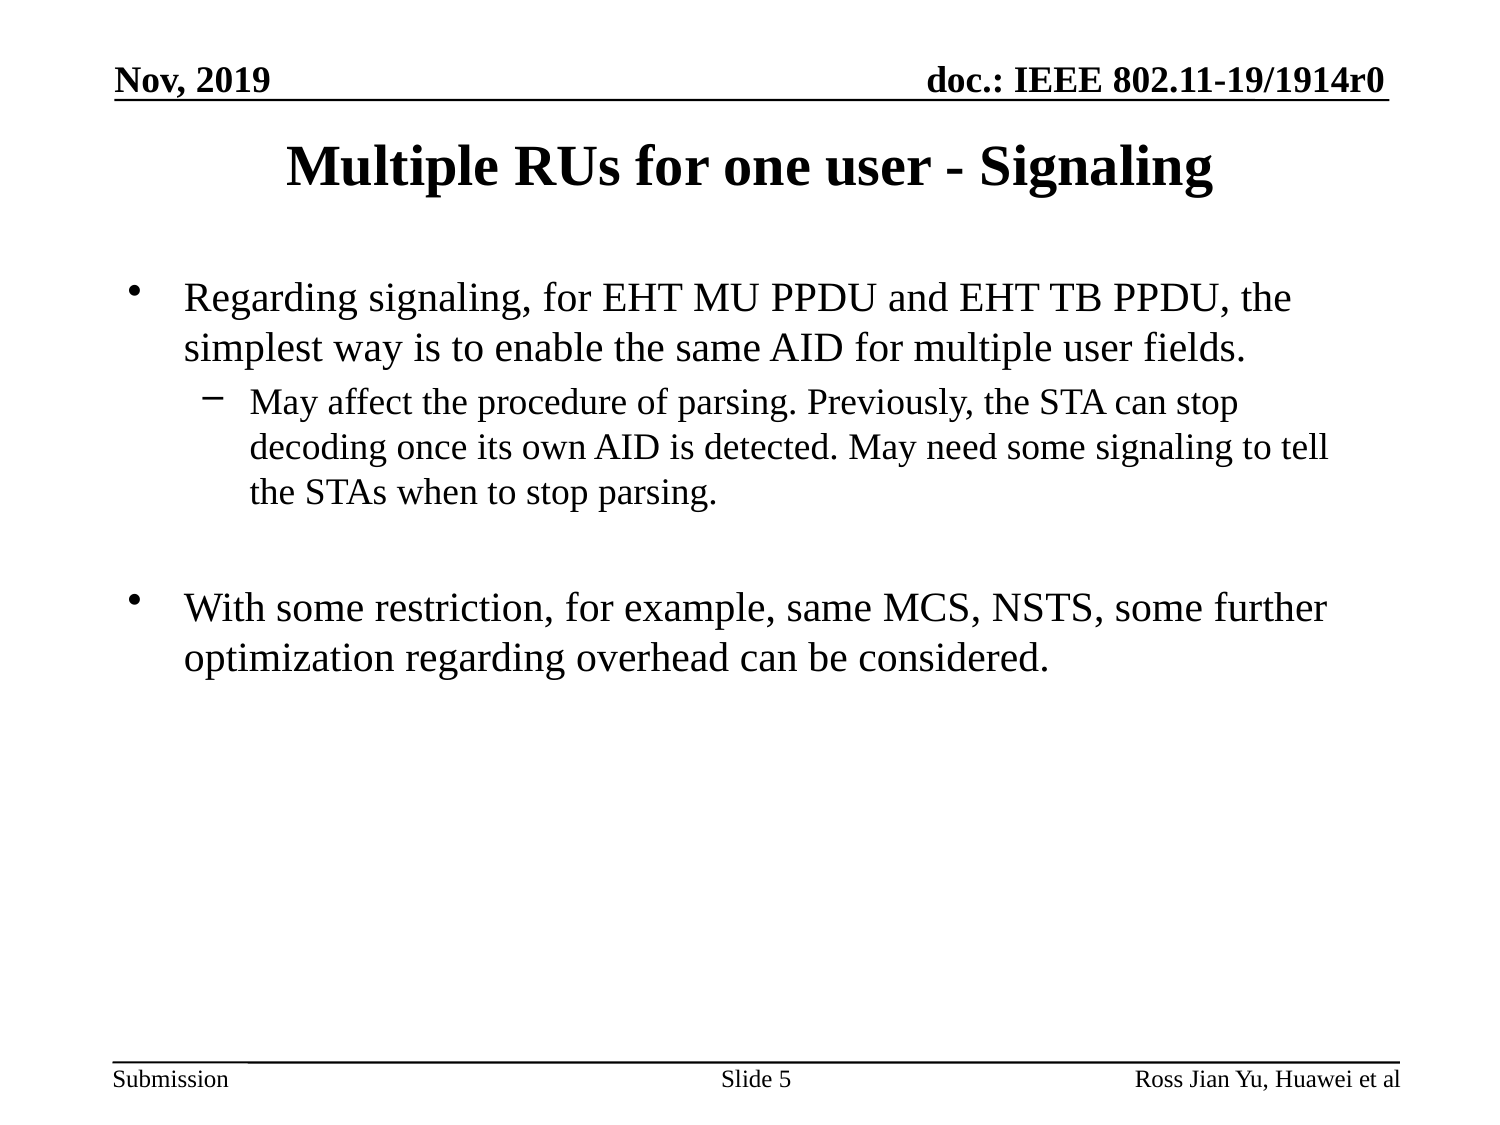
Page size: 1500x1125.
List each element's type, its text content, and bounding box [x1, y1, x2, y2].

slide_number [114, 54, 273, 101]
list Regarding signaling, for EHT MU PPDU and EHT TB PPDU, the simplest way is to enable the same AID for multiple user fields. May affect the procedure of parsing. Previously, the STA can stop decoding once its own AID is detected. May need some signaling to tell the STAs when to stop parsing. With some restriction, for example, same MCS, NSTS, some further optimization regarding overhead can be considered. [112, 262, 1388, 1001]
slide_number Slide 5 [712, 1061, 800, 1093]
title Multiple RUs for one user - Signaling [112, 112, 1388, 213]
footer Ross Jian Yu, Huawei et al [1131, 1061, 1402, 1093]
